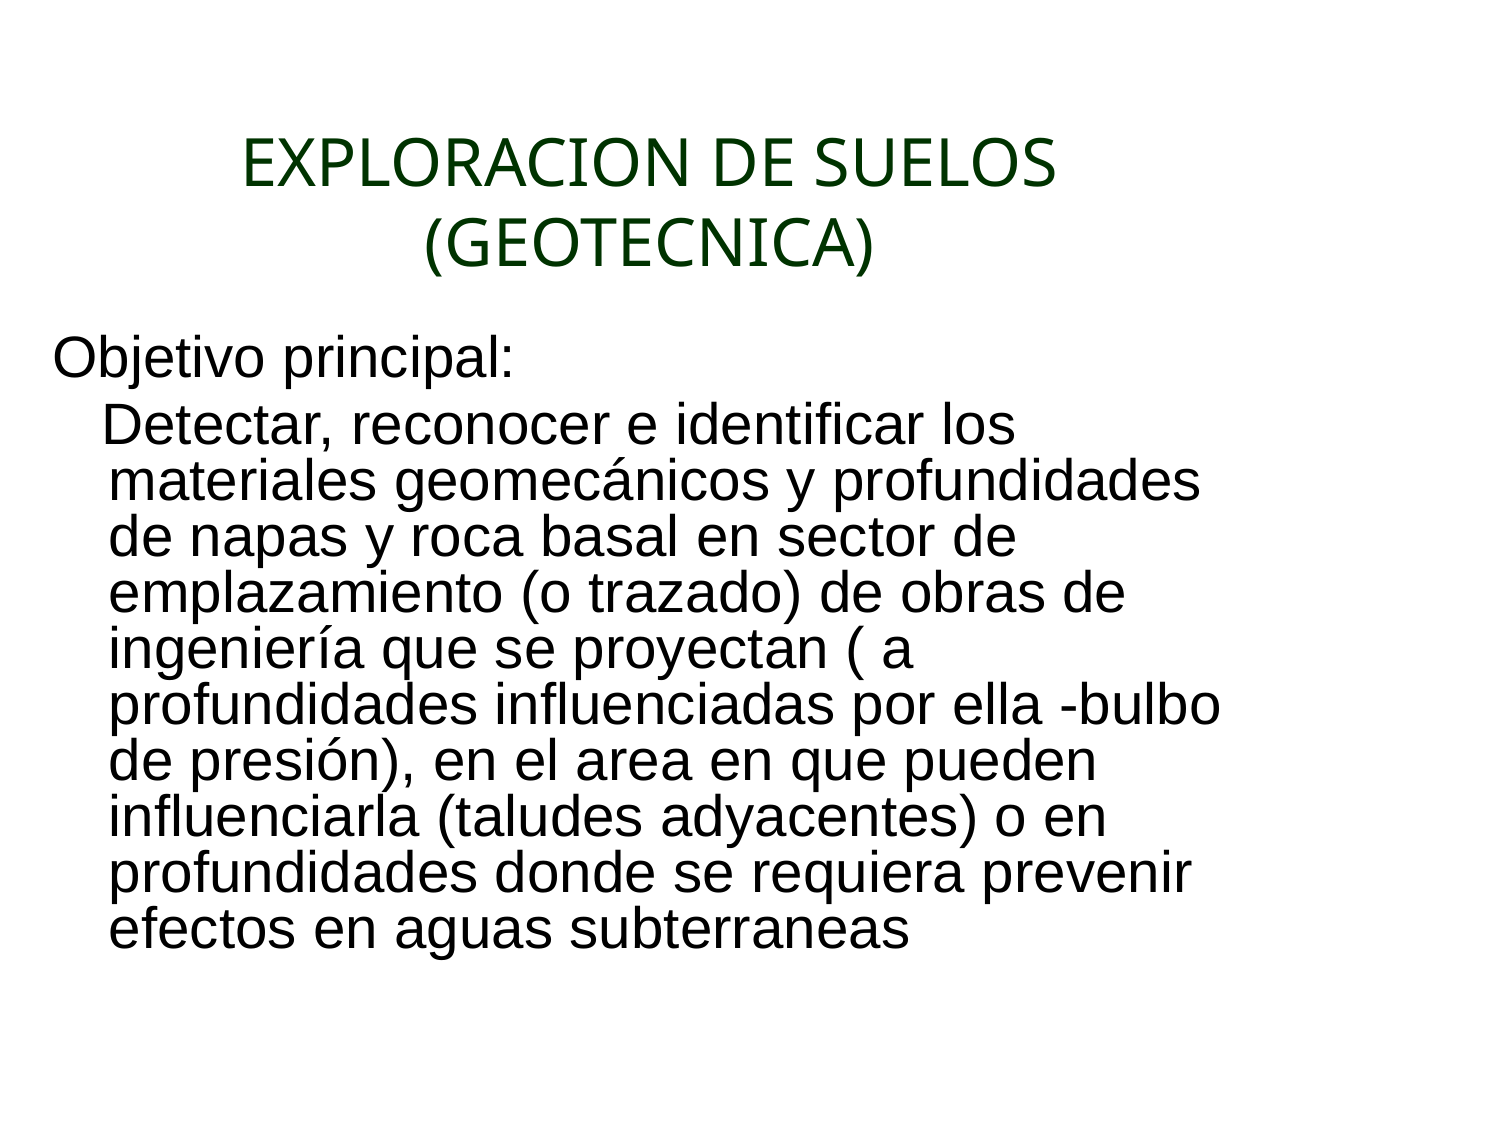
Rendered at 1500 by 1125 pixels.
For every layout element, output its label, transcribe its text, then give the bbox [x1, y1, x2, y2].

list Objetivo principal: Detectar, reconocer e identificar los materiales geomecánicos y profundidades de napas y roca basal en sector de emplazamiento (o trazado) de obras de ingeniería que se proyectan ( a profundidades influenciadas por ella -bulbo de presión), en el area en que pueden influenciarla (taludes adyacentes) o en profundidades donde se requiera prevenir efectos en aguas subterraneas [37, 324, 1276, 1001]
title EXPLORACION DE SUELOS (GEOTECNICA) [37, 112, 1263, 288]
